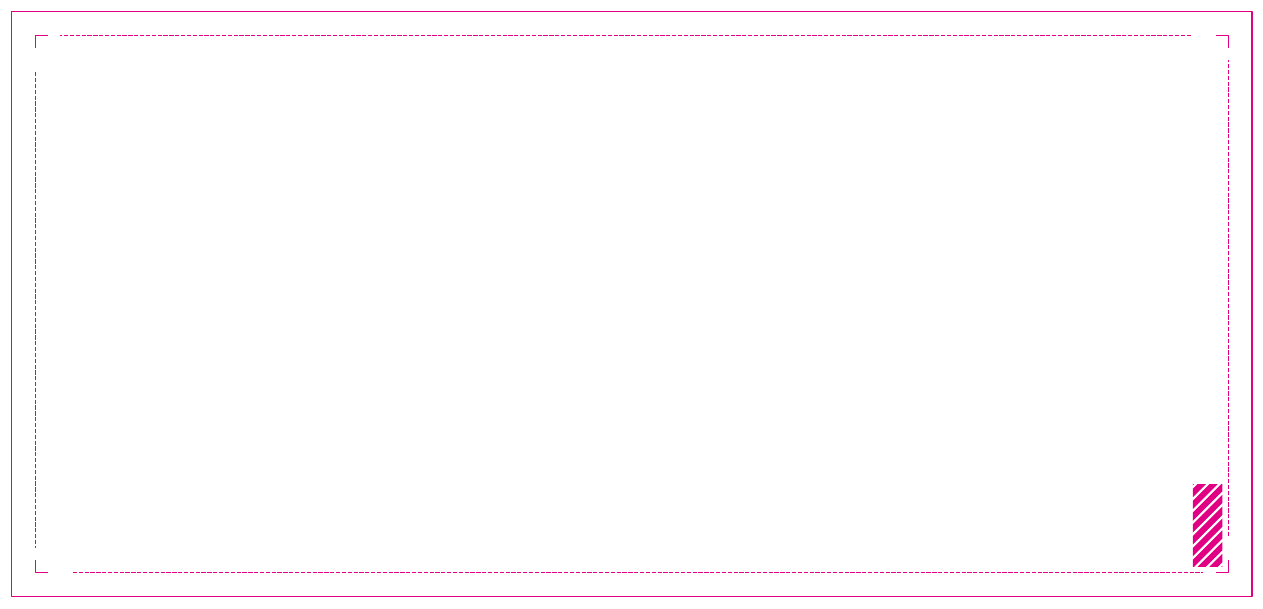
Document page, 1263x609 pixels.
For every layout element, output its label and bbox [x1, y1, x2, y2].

text_box [11, 11, 1252, 597]
